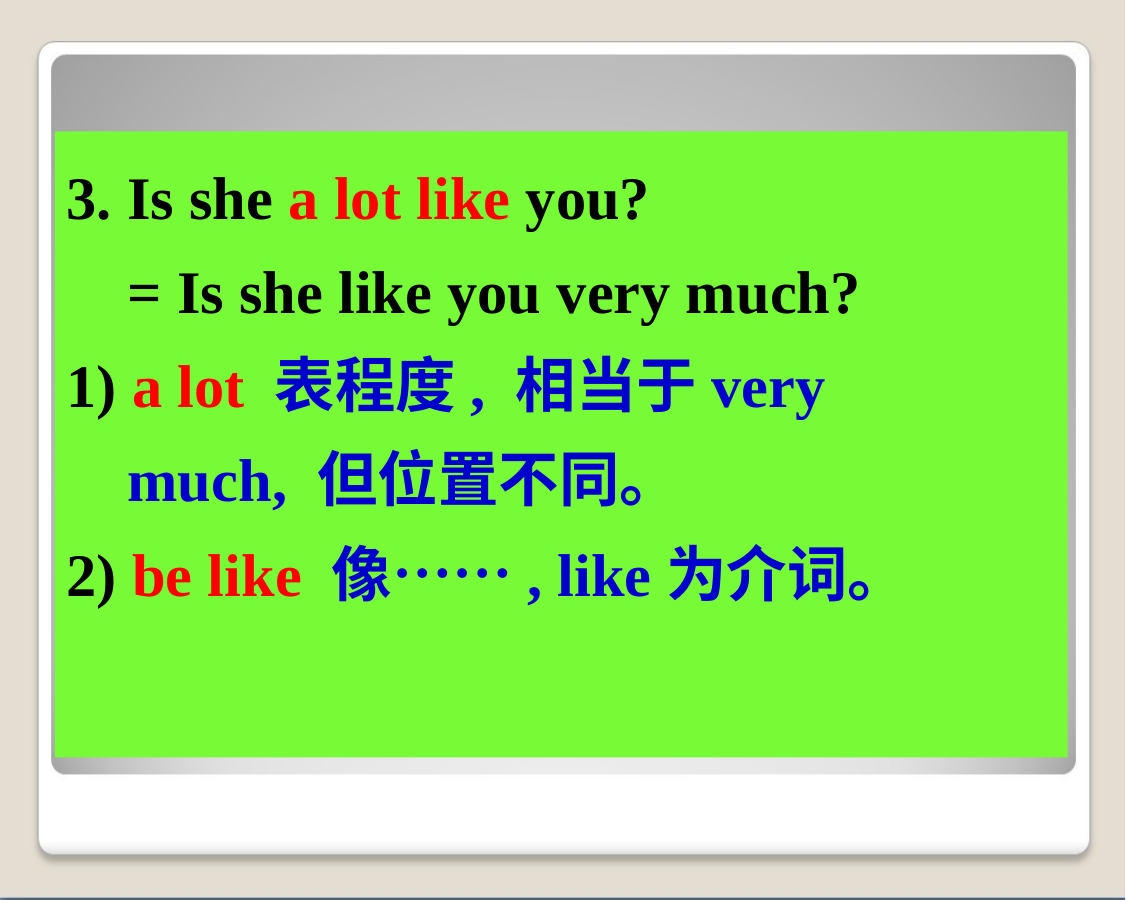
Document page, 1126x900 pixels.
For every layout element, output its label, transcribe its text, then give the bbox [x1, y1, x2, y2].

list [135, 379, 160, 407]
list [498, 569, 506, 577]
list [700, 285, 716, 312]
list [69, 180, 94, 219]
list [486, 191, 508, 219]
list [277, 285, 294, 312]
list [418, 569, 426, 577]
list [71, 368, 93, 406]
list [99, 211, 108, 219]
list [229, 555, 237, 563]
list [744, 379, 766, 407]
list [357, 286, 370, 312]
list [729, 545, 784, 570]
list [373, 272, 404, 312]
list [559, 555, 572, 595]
list 3. Is she a lot like you? = Is she like you very much? 1) a lot 表程度, 相当于very much, 但位置不同。 2) be like 像……, like为介词。 [583, 356, 629, 412]
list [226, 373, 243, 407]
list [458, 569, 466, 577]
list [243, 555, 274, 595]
list 3. Is she a lot like you? = Is she like you very much? 1) a lot 表程度, 相当于very much, 但位置不同。 2) be like 像……, like为介词。 [564, 453, 614, 506]
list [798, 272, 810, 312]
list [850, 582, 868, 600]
list 3. Is she a lot like you? = Is she like you very much? 1) a lot 表程度, 相当于very much, 但位置不同。 2) be like 像……, like为介词。 [501, 454, 556, 506]
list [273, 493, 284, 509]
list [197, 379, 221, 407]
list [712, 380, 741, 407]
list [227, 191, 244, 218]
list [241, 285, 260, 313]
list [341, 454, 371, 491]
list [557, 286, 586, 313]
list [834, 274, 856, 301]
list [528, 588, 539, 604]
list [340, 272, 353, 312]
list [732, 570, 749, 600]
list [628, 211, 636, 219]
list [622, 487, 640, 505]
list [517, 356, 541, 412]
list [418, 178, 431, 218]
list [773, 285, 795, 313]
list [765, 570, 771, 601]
list 3. Is she a lot like you? = Is she like you very much? 1) a lot 表程度, 相当于very much, 但位置不同。 2) be like 像……, like为介词。 [398, 356, 452, 411]
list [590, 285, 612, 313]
list 3. Is she a lot like you? = Is she like you very much? 1) a lot 表程度, 相当于very much, 但位置不同。 2) be like 像……, like为介词。 [333, 546, 389, 601]
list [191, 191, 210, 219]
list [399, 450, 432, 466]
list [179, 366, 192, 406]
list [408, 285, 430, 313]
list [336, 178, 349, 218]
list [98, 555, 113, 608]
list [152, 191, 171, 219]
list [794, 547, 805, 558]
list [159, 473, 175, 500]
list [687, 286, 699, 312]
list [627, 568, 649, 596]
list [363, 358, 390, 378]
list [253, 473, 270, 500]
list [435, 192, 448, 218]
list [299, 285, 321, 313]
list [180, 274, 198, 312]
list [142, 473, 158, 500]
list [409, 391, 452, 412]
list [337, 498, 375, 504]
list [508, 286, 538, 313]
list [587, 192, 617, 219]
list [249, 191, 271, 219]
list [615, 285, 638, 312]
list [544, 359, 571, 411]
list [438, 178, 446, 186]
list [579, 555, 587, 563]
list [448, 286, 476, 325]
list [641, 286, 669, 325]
picture [0, 0, 1126, 900]
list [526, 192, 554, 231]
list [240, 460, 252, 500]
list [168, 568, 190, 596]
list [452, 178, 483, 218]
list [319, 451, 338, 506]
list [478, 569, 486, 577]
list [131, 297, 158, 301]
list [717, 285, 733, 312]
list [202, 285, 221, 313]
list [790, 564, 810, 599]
list 3. Is she a lot like you? = Is she like you very much? 1) a lot 表程度, 相当于very much, 但位置不同。 2) be like 像……, like为介词。 [442, 452, 495, 504]
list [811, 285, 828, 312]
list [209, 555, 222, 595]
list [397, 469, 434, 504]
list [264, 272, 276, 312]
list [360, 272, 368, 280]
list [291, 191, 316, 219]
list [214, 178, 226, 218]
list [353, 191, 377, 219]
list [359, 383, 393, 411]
list 3. Is she a lot like you? = Is she like you very much? 1) a lot 表程度, 相当于very much, 但位置不同。 2) be like 像……, like为介词。 [671, 545, 721, 600]
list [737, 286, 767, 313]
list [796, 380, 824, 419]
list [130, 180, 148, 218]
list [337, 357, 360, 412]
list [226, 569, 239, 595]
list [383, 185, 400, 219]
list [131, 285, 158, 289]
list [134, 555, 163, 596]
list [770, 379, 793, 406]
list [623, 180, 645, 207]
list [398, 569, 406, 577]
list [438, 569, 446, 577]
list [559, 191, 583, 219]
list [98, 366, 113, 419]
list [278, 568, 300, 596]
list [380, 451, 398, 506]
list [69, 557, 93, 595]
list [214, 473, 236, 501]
list 3. Is she a lot like you? = Is she like you very much? 1) a lot 表程度, 相当于very much, 但位置不同。 2) be like 像……, like为介词。 [640, 360, 693, 412]
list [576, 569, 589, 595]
list 3. Is she a lot like you? = Is she like you very much? 1) a lot 表程度, 相当于very much, 但位置不同。 2) be like 像……, like为介词。 [277, 356, 331, 411]
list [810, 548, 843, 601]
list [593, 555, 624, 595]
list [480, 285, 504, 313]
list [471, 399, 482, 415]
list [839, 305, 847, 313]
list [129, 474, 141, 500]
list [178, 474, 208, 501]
